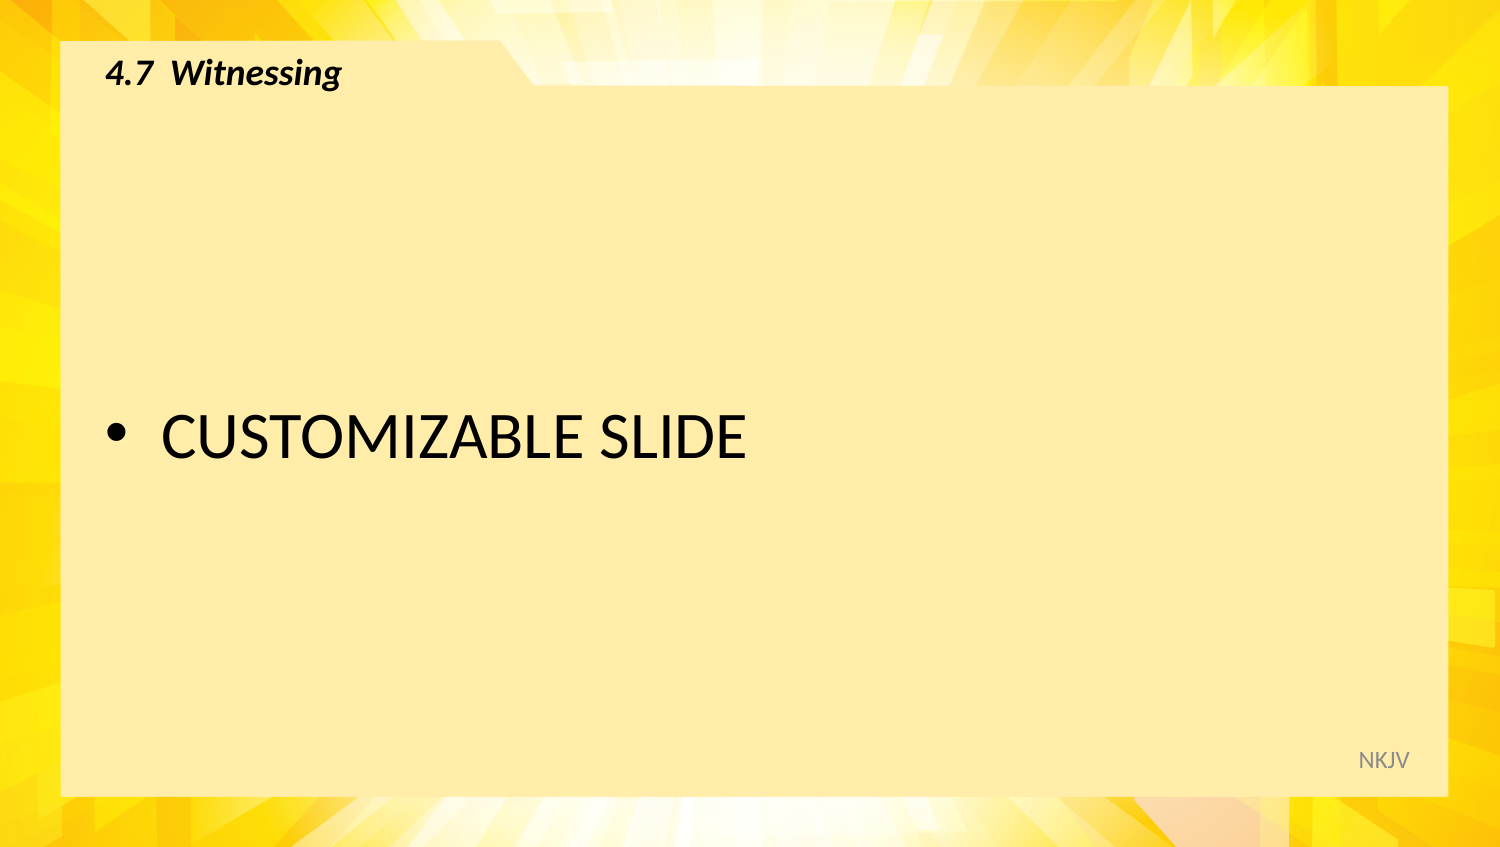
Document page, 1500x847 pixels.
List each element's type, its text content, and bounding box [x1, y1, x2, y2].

title 4.7 Witnessing [89, 33, 1420, 108]
footer NKJV [950, 736, 1425, 782]
picture [0, 0, 1500, 847]
list CUSTOMIZABLE SLIDE [89, 141, 1403, 722]
